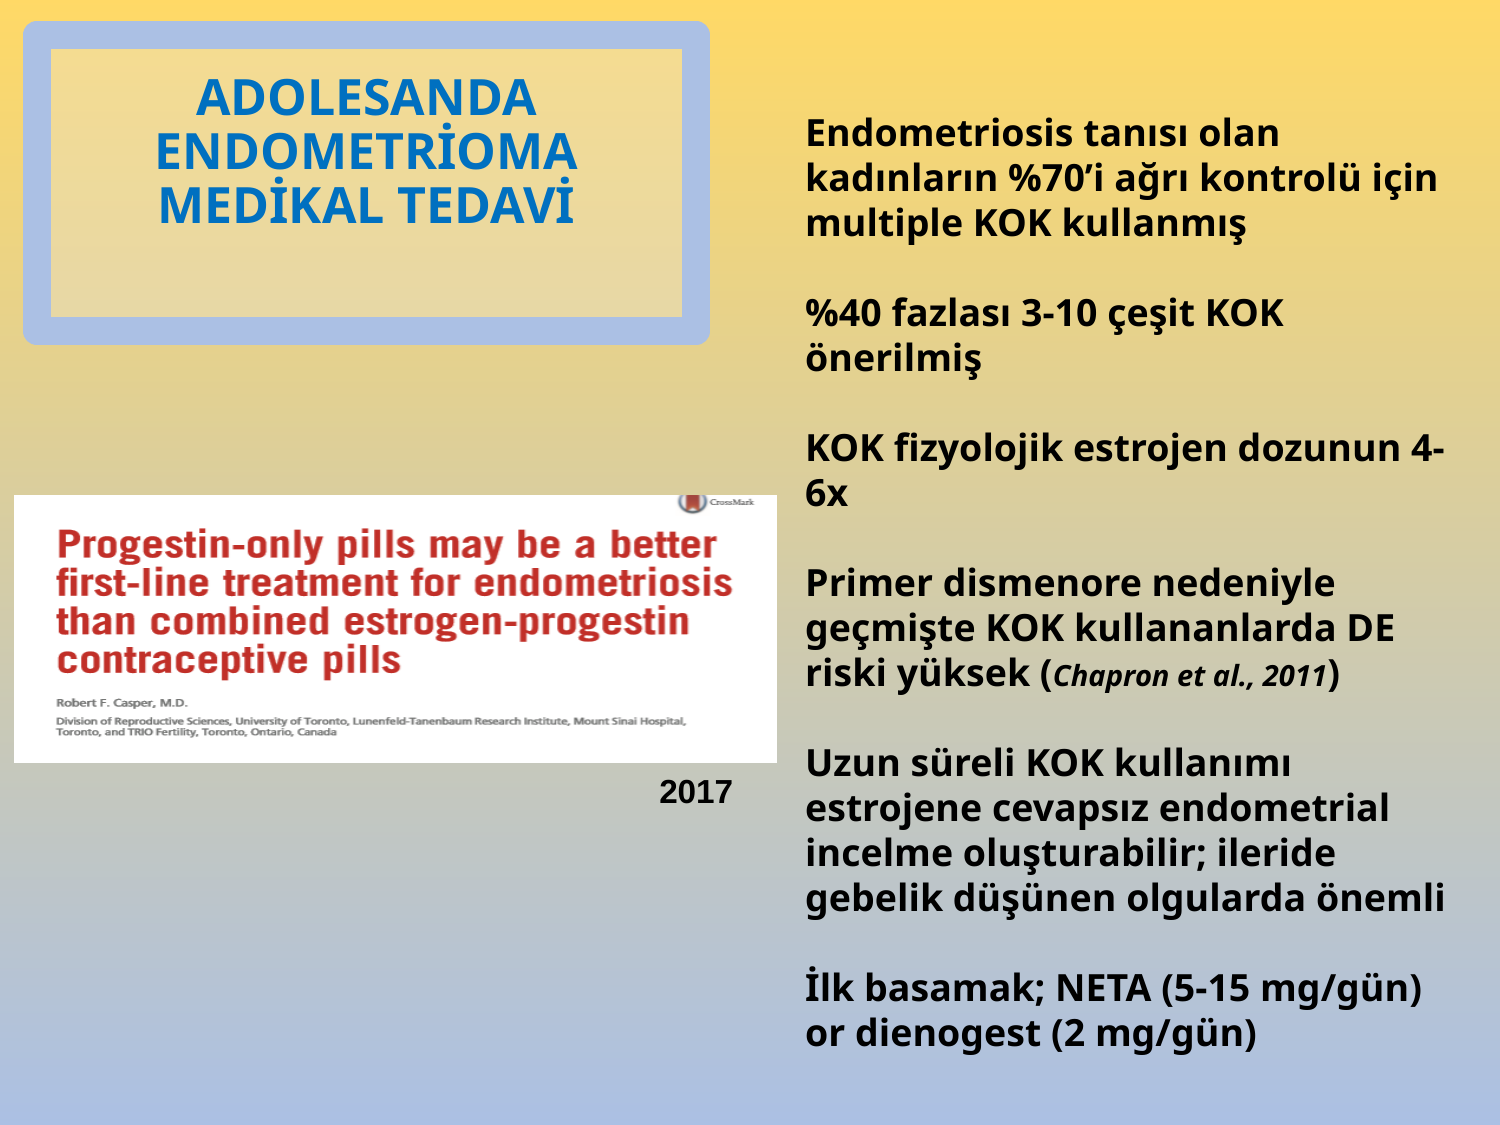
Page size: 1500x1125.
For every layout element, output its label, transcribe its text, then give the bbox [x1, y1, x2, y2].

title ADOLESANDA ENDOMETRİOMA MEDİKAL TEDAVİ [36, 35, 696, 332]
picture [14, 495, 777, 763]
text_box 2017 [644, 762, 799, 818]
text_box Endometriosis tanısı olan kadınların %70’i ağrı kontrolü için multiple KOK kullanmış %40 fazlası 3-10 çeşit KOK önerilmiş KOK fizyolojik estrojen dozunun 4-6x Primer dismenore nedeniyle geçmişte KOK kullananlarda DE riski yüksek (Chapron et al., 2011) Uzun süreli KOK kullanımı estrojene cevapsız endometrial incelme oluşturabilir; ileride gebelik düşünen olgularda önemli İlk basamak; NETA (5-15 mg/gün) or dienogest (2 mg/gün) [790, 101, 1486, 1125]
